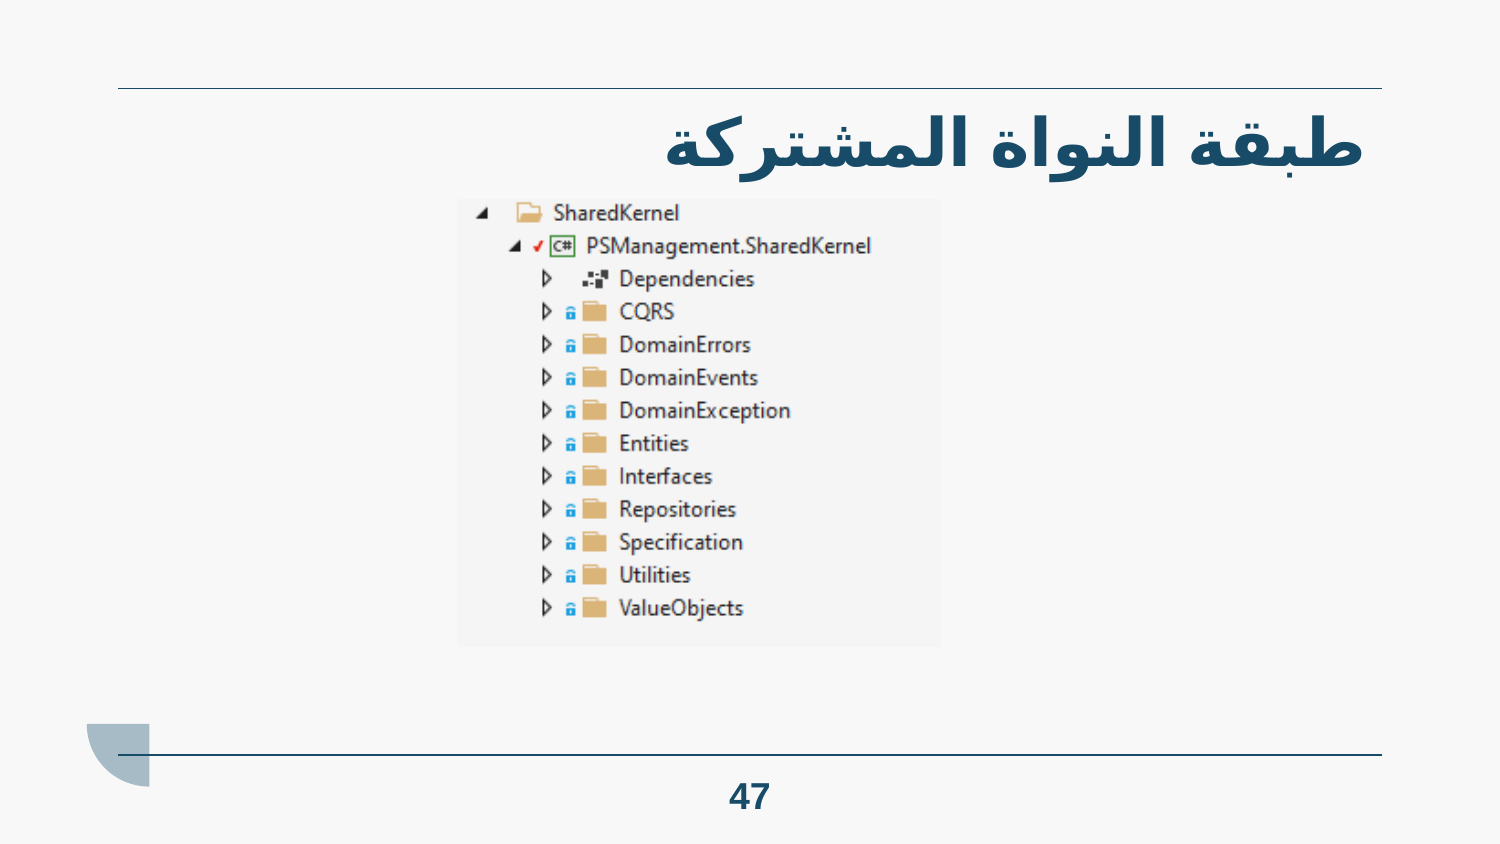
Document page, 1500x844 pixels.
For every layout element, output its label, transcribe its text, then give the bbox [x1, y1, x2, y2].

text_box 47 [698, 758, 801, 831]
picture [457, 199, 941, 647]
title طبقة النواة المشتركة [118, 85, 1382, 170]
